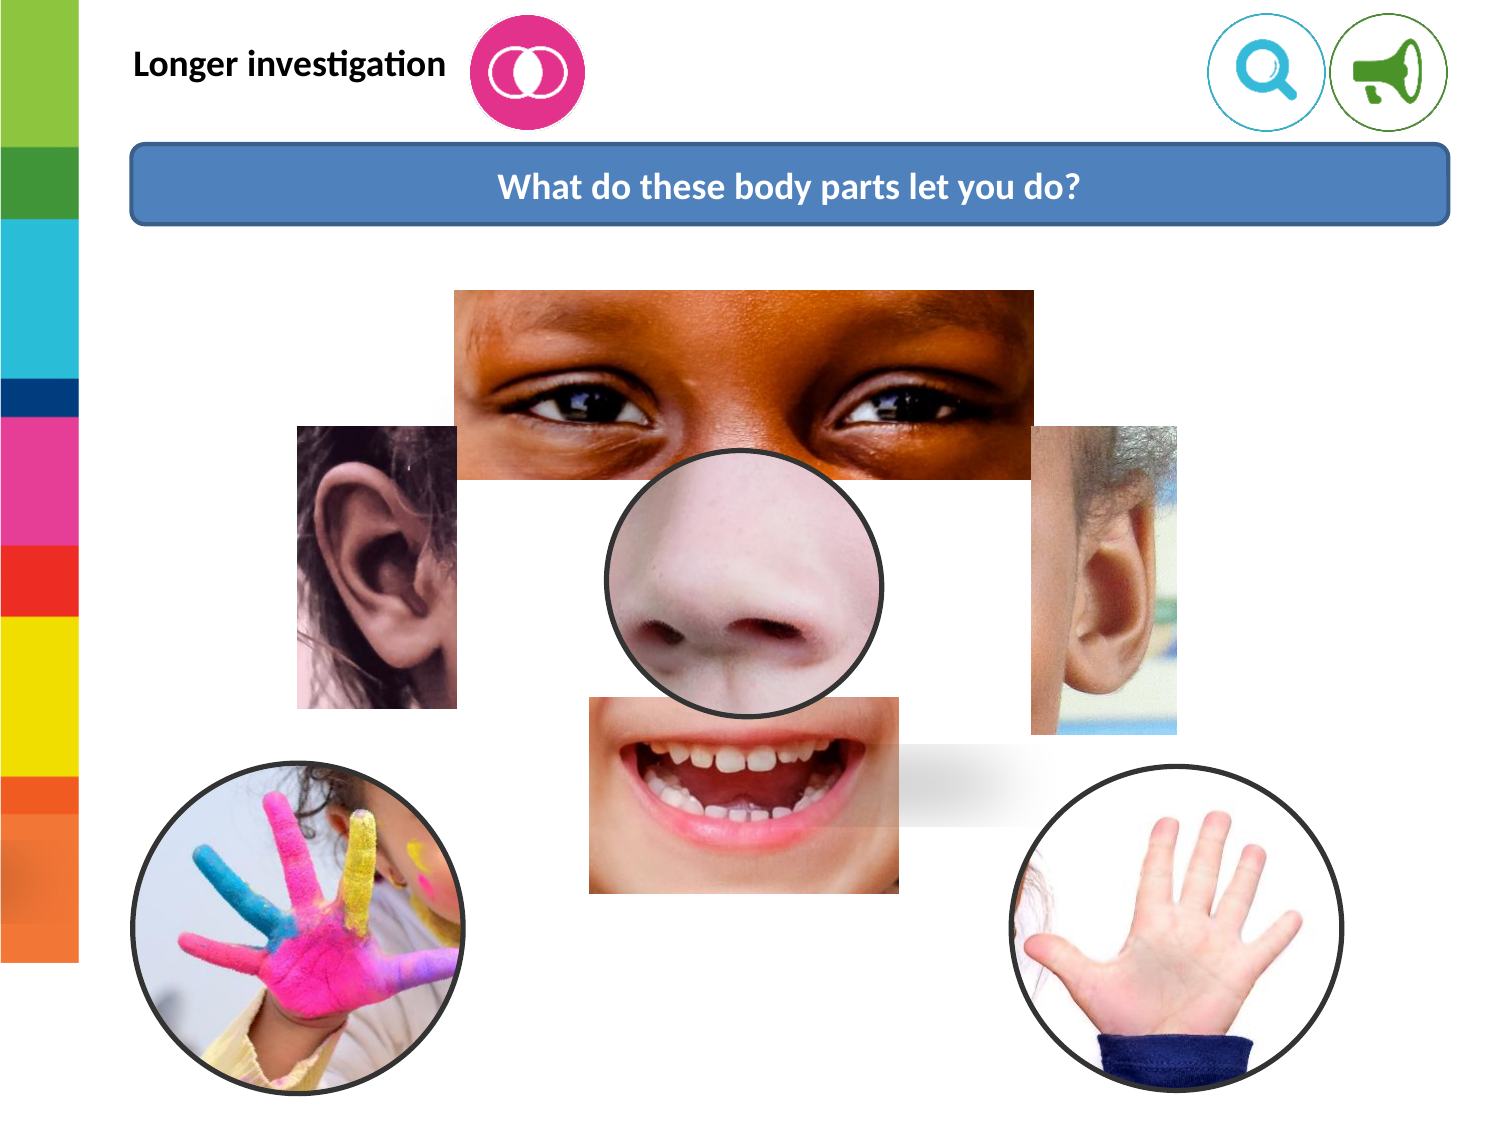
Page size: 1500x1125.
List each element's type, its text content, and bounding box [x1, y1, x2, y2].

picture [1010, 766, 1343, 1091]
picture [297, 290, 1177, 894]
picture [1329, 12, 1449, 132]
picture [1206, 12, 1326, 132]
picture [467, 12, 587, 132]
picture [1, 0, 78, 962]
picture [132, 762, 464, 1094]
text_box What do these body parts let you do? [129, 141, 1451, 227]
text_box Longer investigation [118, 31, 462, 91]
